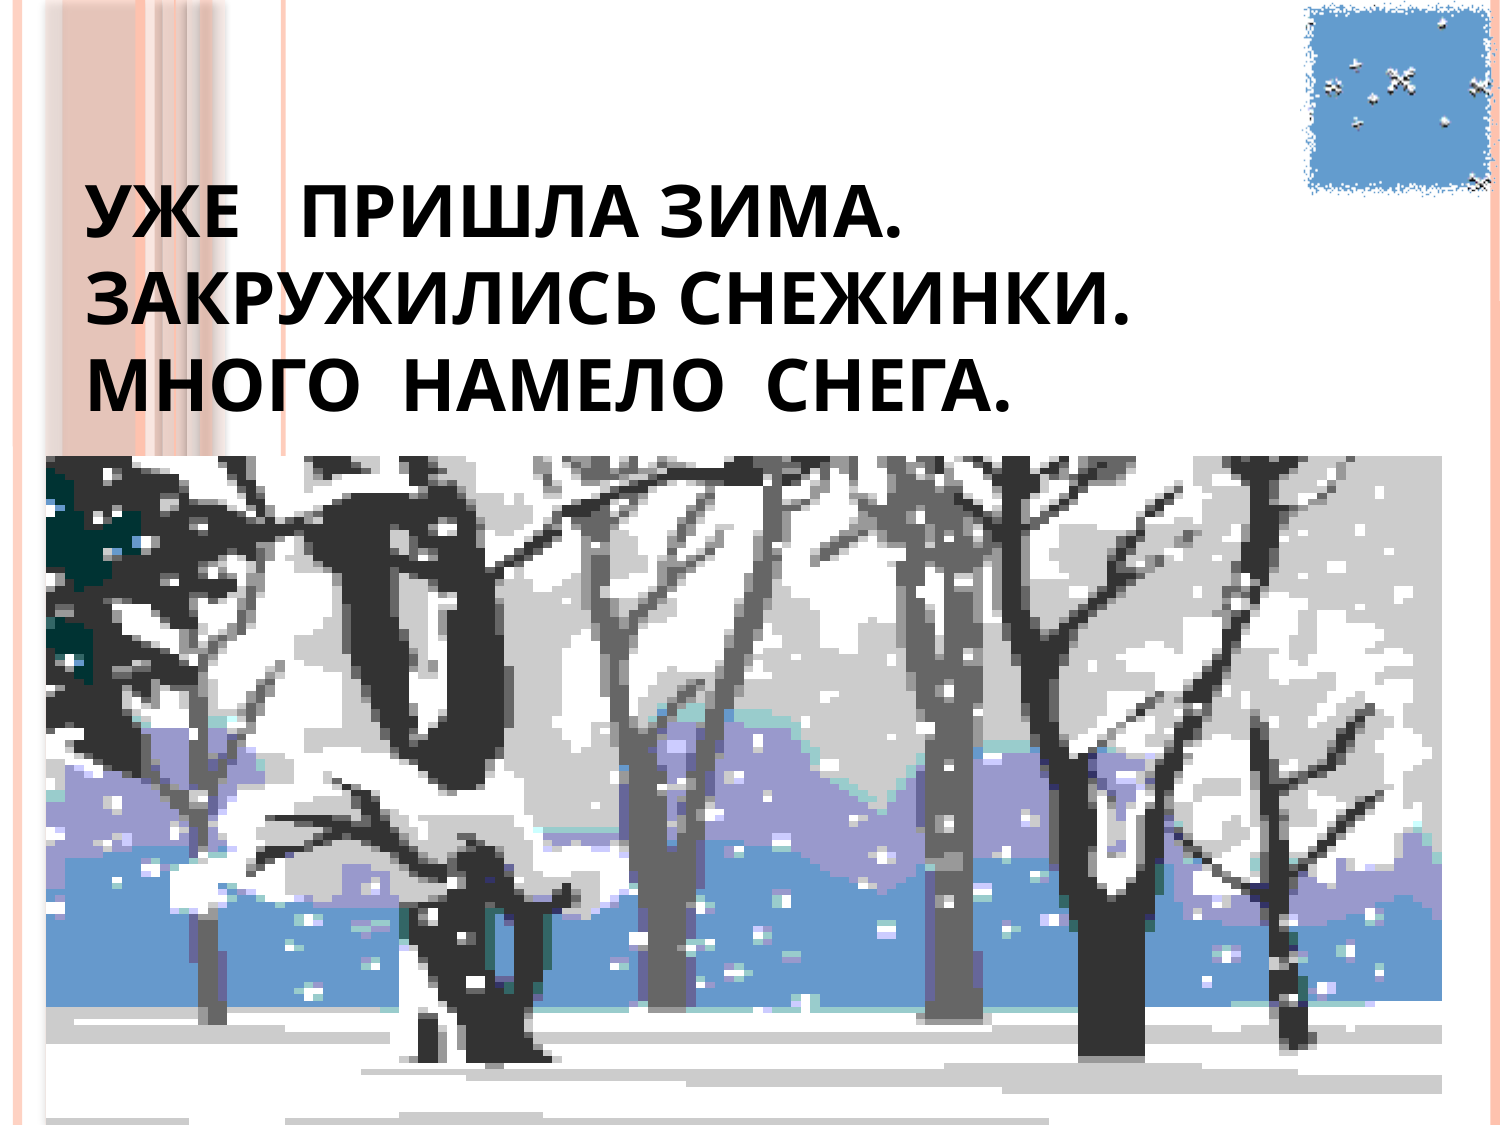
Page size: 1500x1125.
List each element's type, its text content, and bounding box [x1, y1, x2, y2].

title Уже пришла зима. Закружились снежинки. Много намело снега. [70, 46, 1458, 434]
picture [1300, 0, 1500, 200]
picture [46, 456, 1442, 1125]
